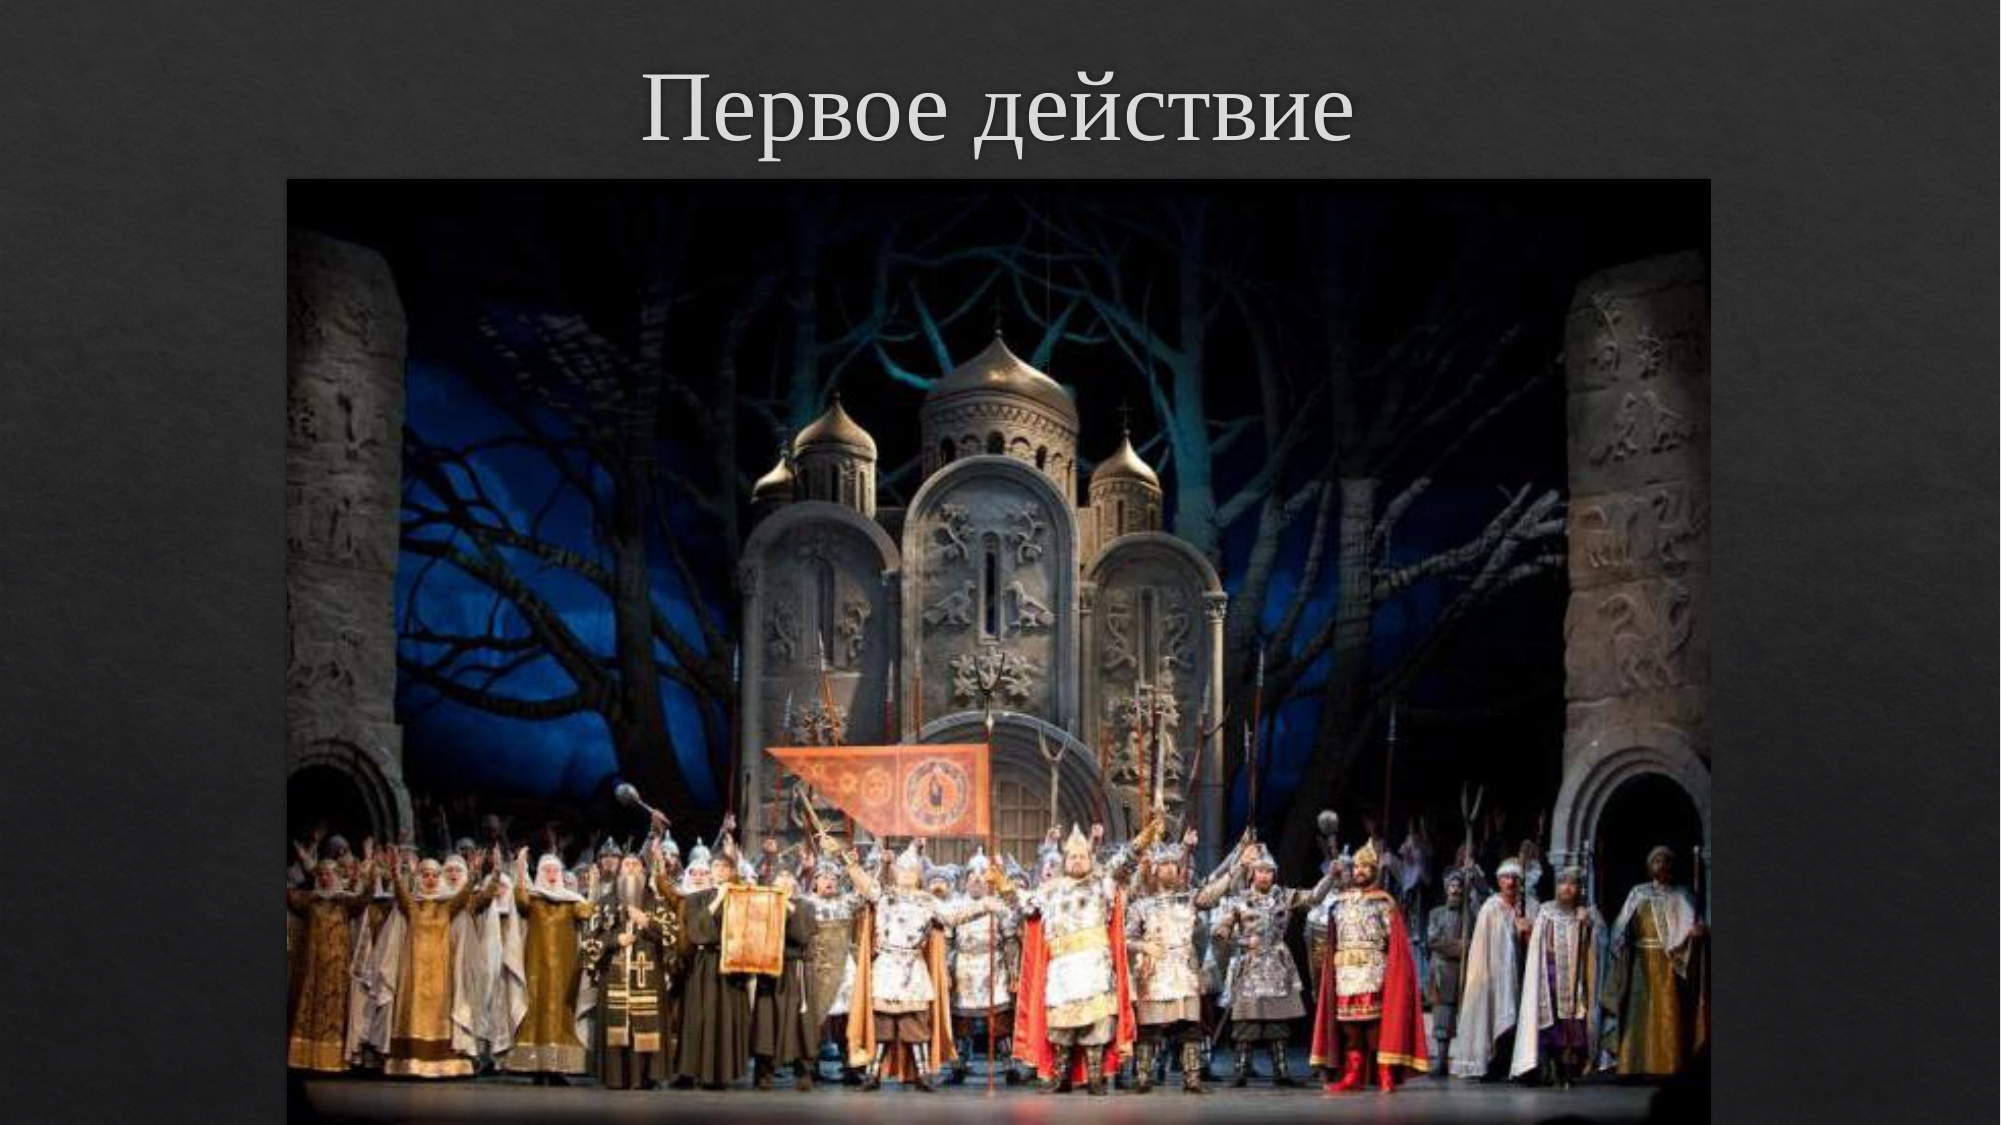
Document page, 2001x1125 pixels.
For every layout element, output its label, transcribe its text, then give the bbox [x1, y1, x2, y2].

title Первое действие [150, 20, 1849, 180]
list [287, 179, 1712, 1125]
